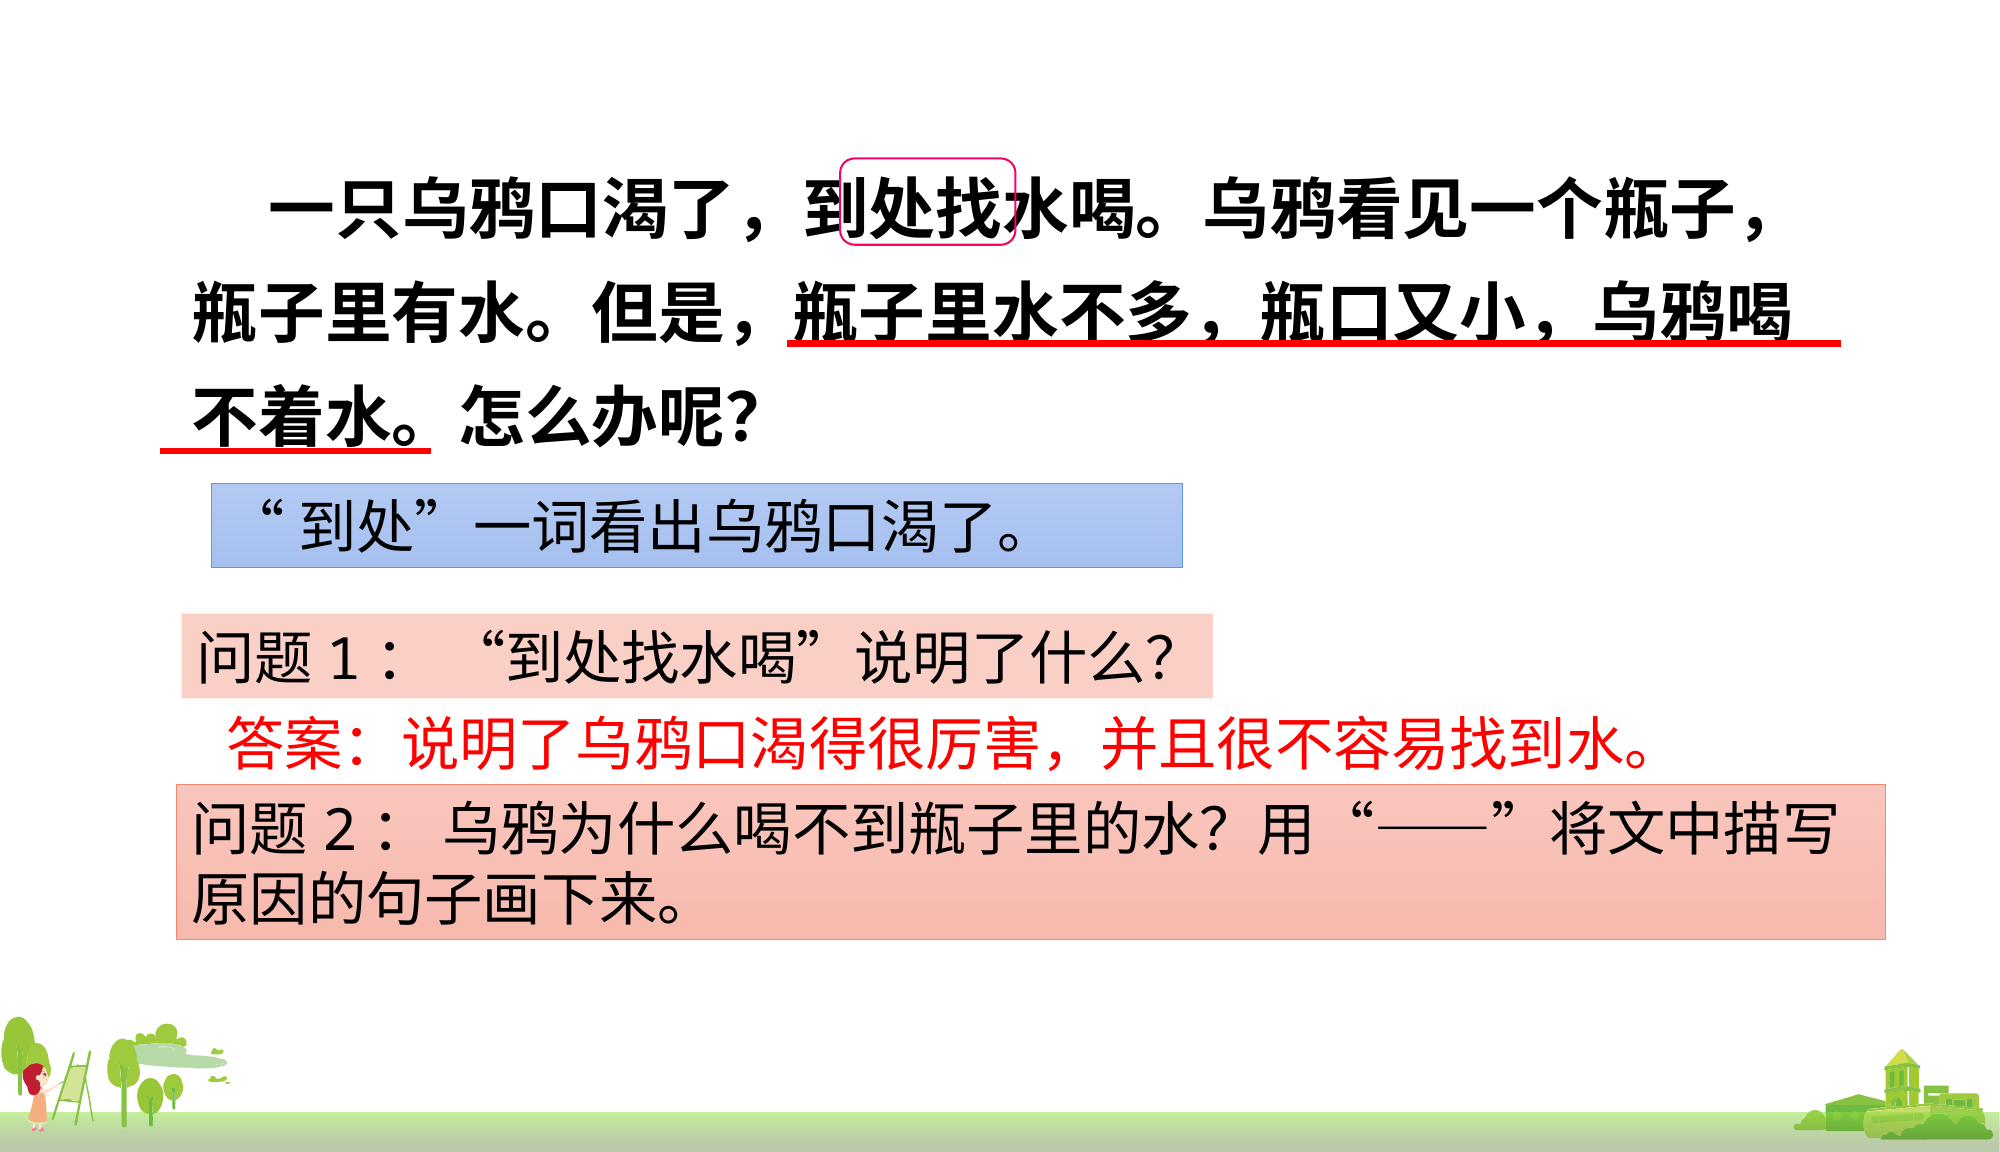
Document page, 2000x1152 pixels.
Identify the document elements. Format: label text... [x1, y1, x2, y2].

text_box 问题2： 乌鸦为什么喝不到瓶子里的水？用“——”将文中描写原因的句子画下来。 [176, 784, 1886, 940]
text_box 问题1： “到处找水喝”说明了什么？ [181, 613, 1213, 699]
text_box [839, 157, 1017, 246]
text_box 答案：说明了乌鸦口渴得很厉害，并且很不容易找到水。 [211, 699, 1696, 784]
text_box 一只乌鸦口渴了，到处找水喝。乌鸦看见一个瓶子，瓶子里有水。但是，瓶子里水不多，瓶口又小，乌鸦喝不着水。怎么办呢？ [176, 135, 1823, 462]
text_box “到处”一词看出乌鸦口渴了。 [211, 483, 1183, 568]
